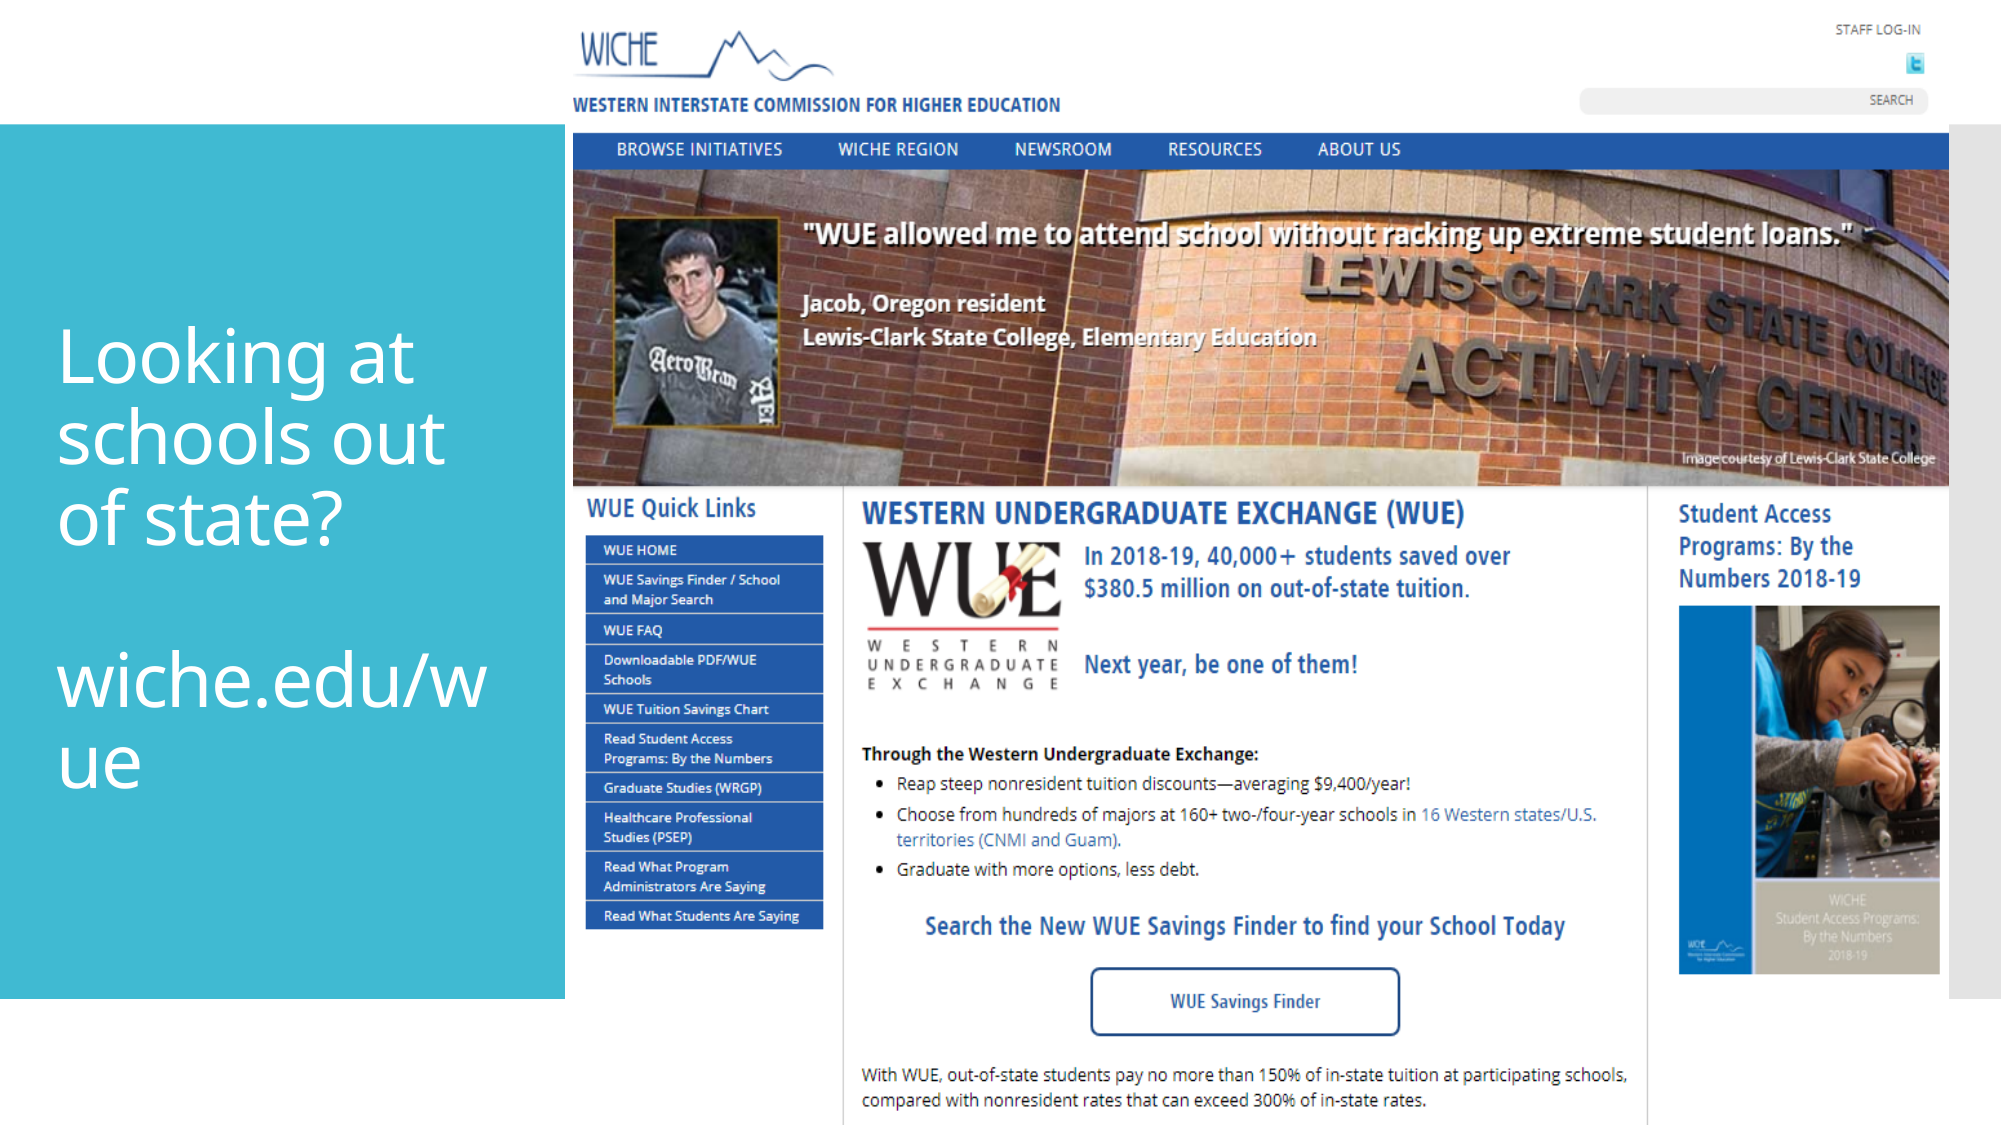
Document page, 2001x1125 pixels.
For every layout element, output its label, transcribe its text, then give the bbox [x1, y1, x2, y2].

title Looking at schools out of state? wiche.edu/wue [41, 184, 525, 940]
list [573, 14, 1949, 1125]
